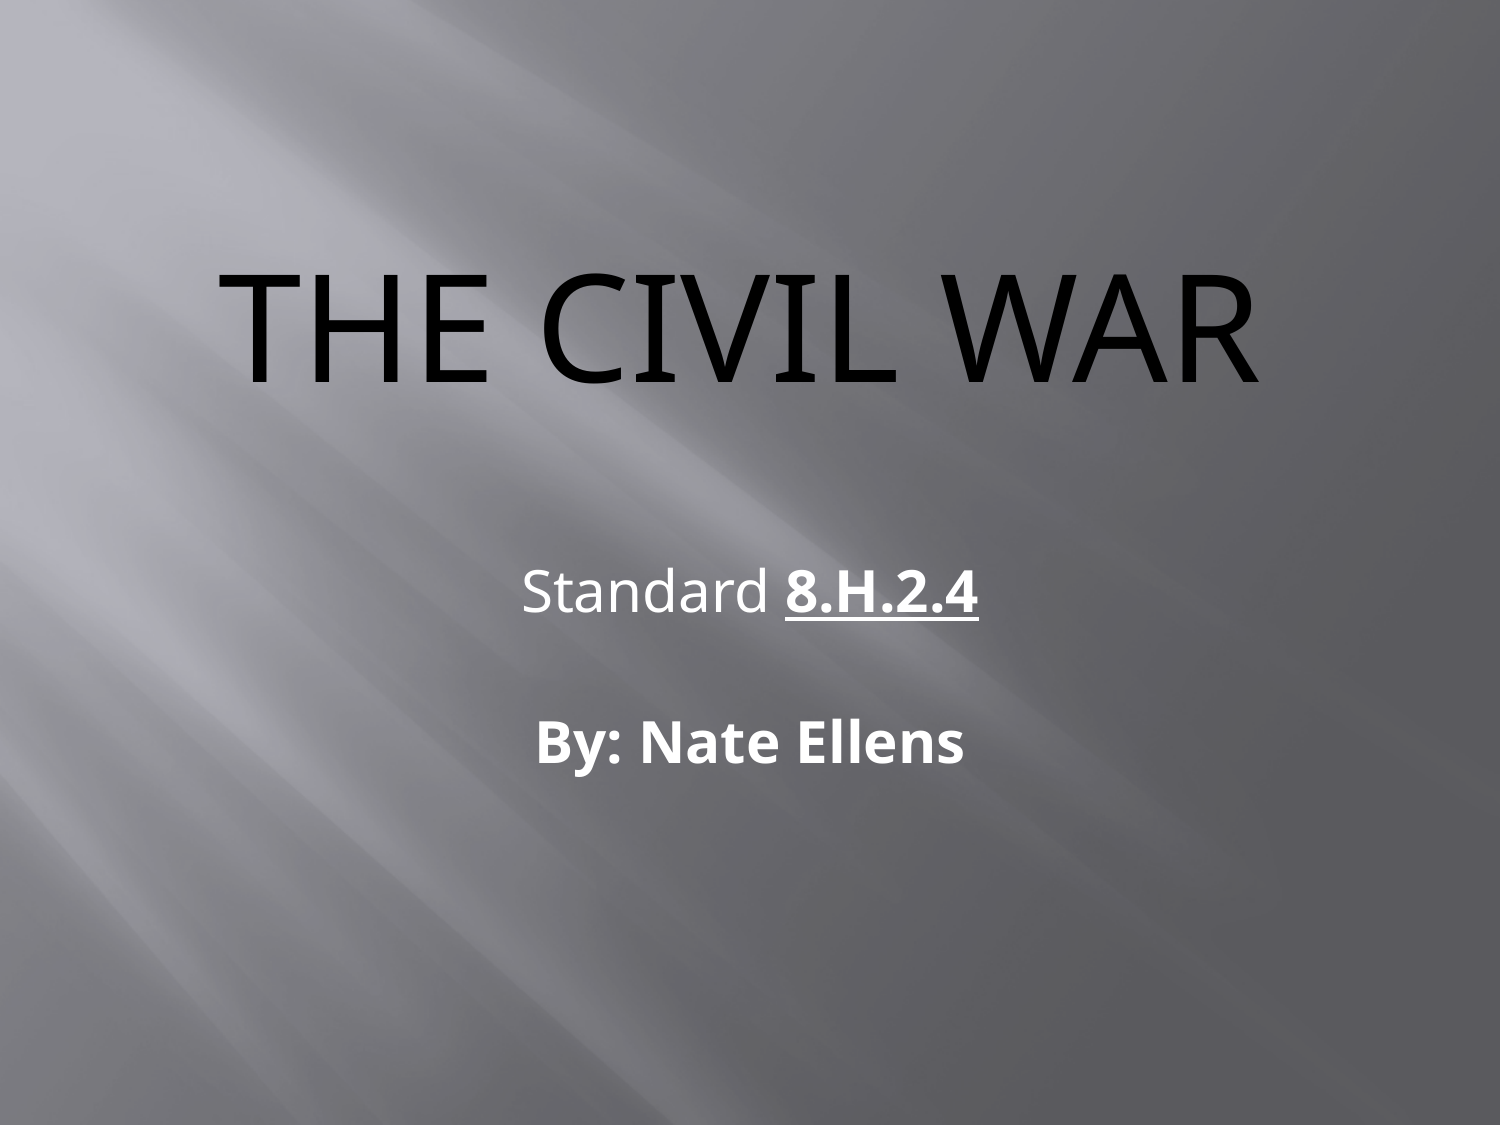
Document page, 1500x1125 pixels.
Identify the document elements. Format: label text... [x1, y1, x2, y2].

subtitle Standard 8.H.2.4 By: Nate Ellens [225, 546, 1275, 834]
title the Civil War [65, 112, 1416, 413]
